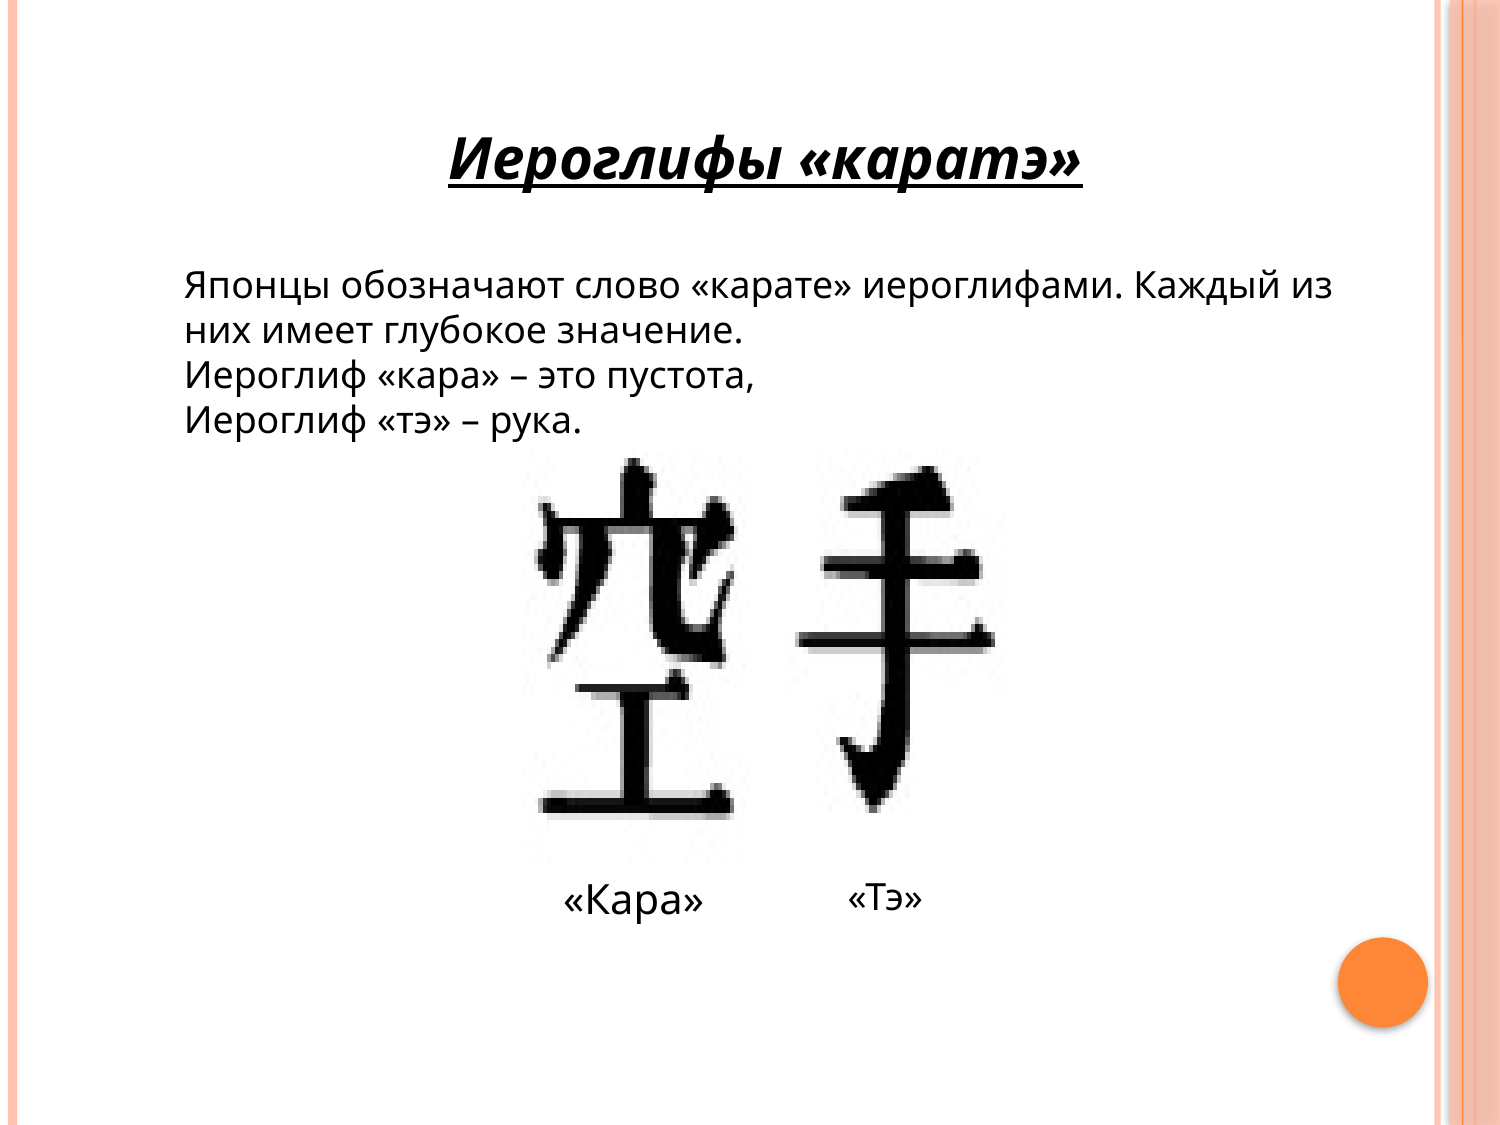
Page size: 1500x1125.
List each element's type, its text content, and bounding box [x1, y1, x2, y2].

text_box «Кара» [548, 874, 720, 931]
picture [489, 451, 1024, 866]
text_box «Тэ» [832, 874, 938, 925]
text_box Иероглифы «каратэ» Японцы обозначают слово «карате» иероглифами. Каждый из них имеет глубокое значение. Иероглиф «кара» – это пустота, Иероглиф «тэ» – рука. [169, 113, 1362, 449]
